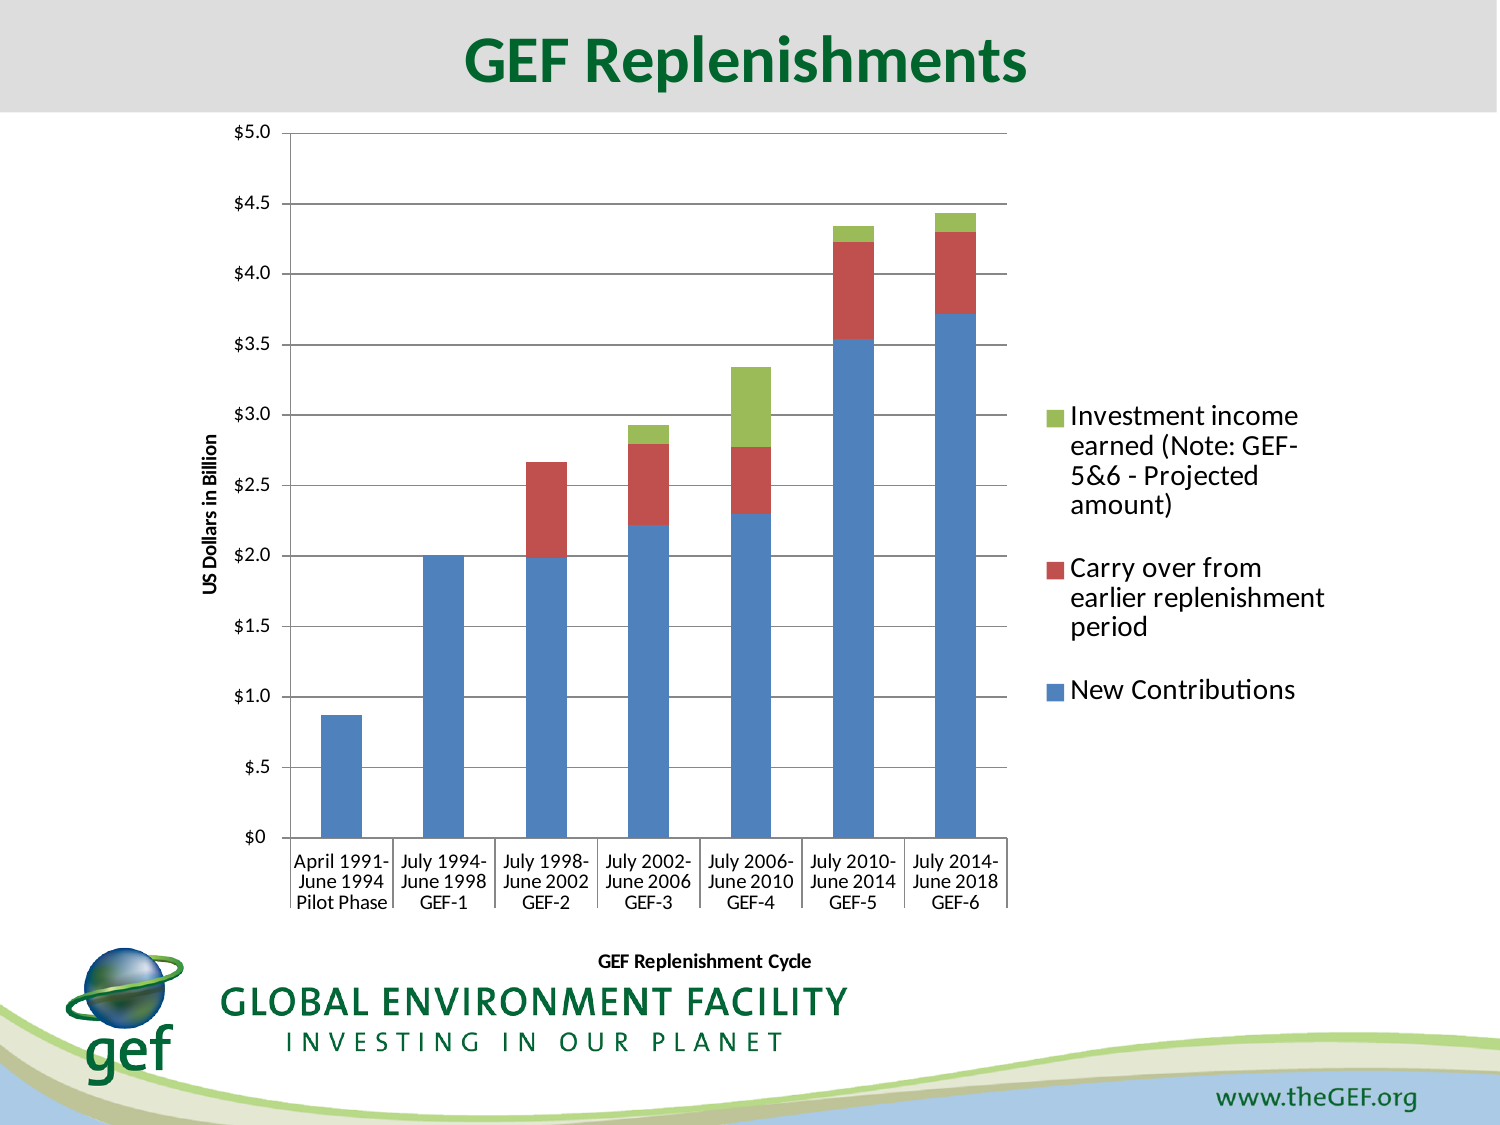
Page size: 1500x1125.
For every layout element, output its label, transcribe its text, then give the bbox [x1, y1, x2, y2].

text_box GEF Replenishments [0, 0, 1497, 113]
picture [0, 920, 1500, 1125]
chart [182, 111, 1351, 986]
